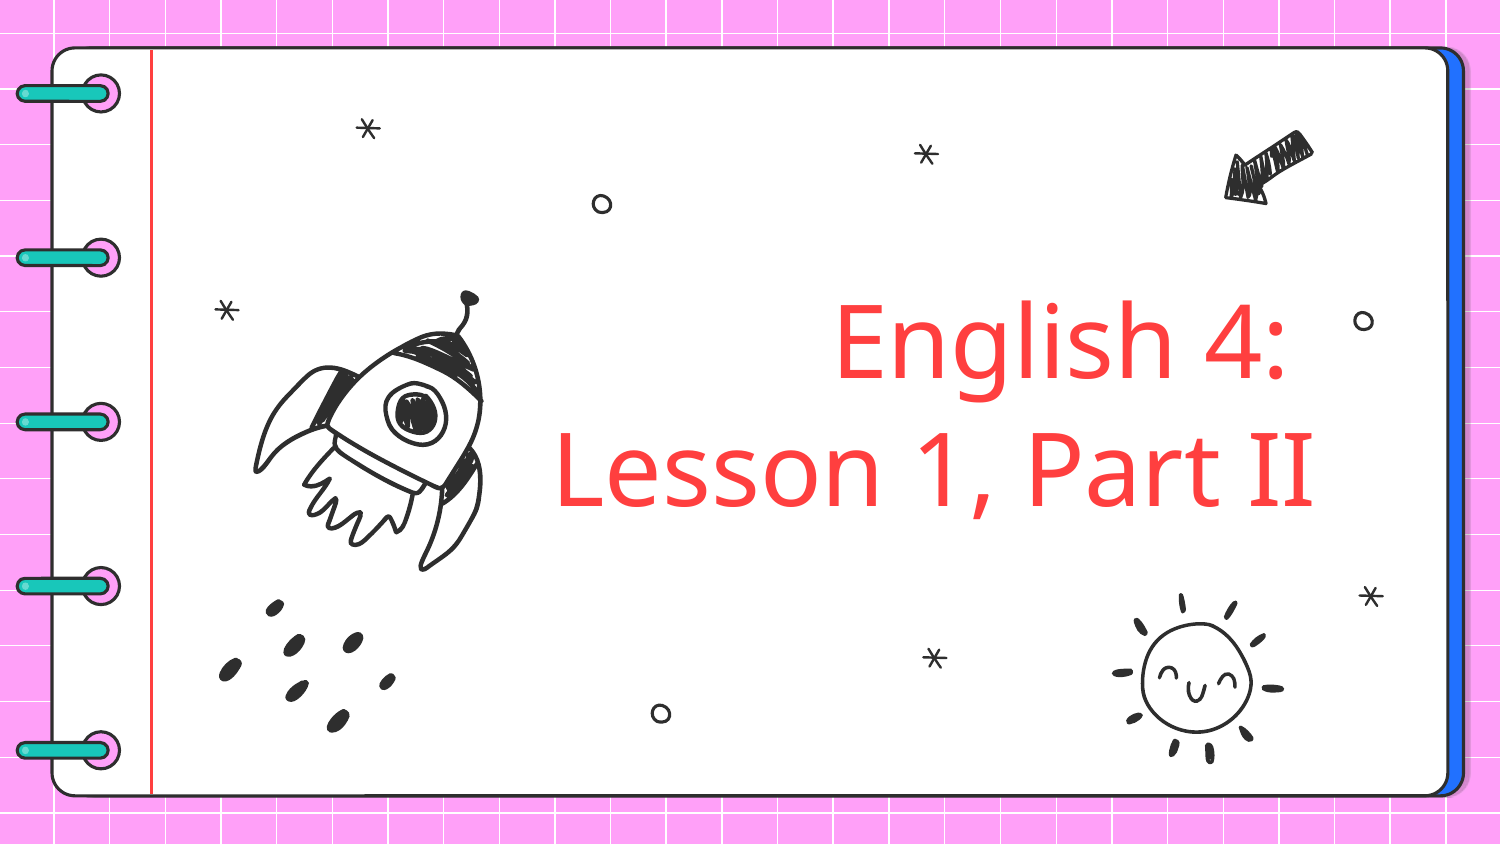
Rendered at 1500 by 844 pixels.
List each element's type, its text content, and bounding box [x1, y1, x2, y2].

title English 4: [500, 276, 1305, 389]
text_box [251, 290, 485, 573]
subtitle Lesson 1, Part II [500, 389, 1359, 593]
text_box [229, 615, 394, 720]
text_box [1112, 594, 1286, 762]
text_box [923, 648, 947, 668]
